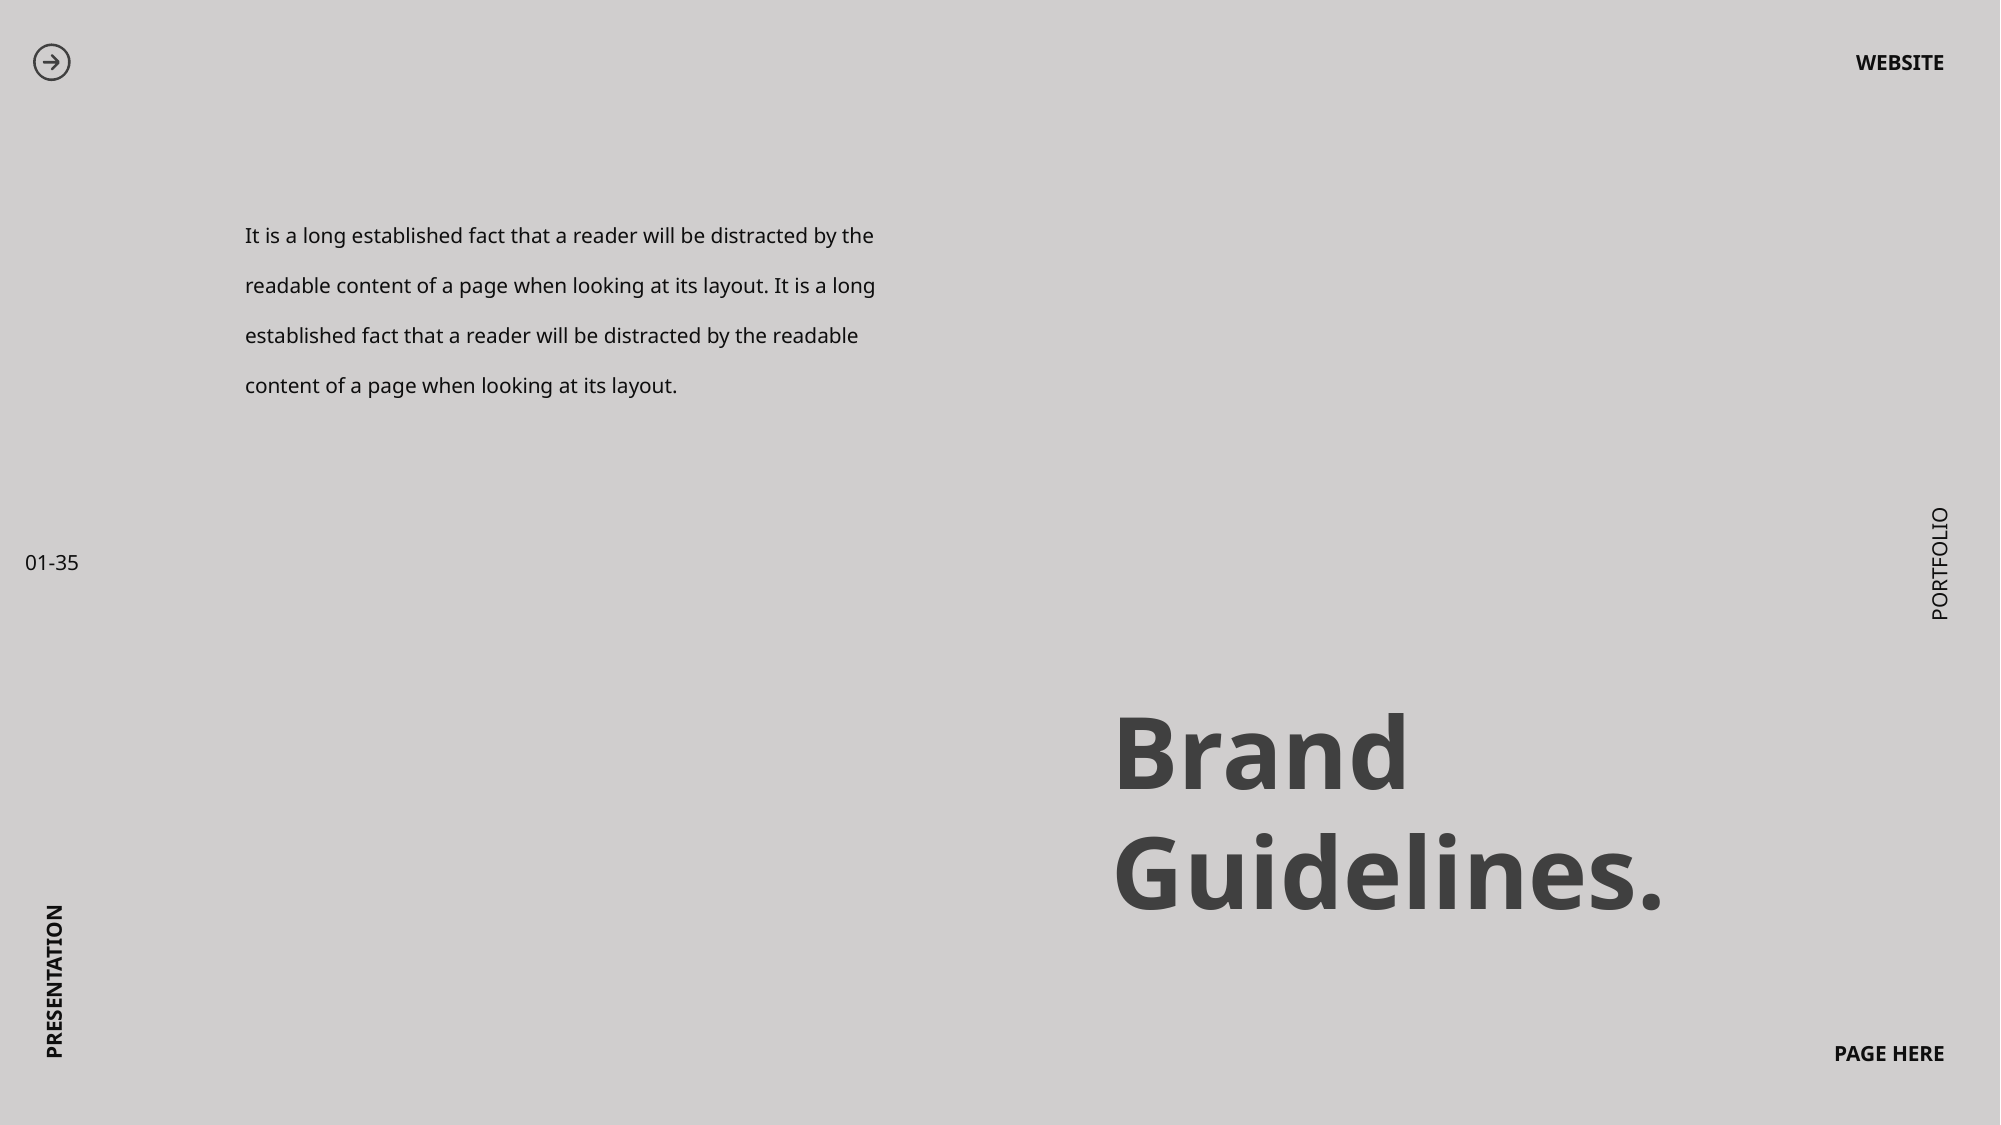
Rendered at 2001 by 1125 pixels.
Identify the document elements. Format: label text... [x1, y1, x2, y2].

text_box PAGE HERE [1767, 1033, 1960, 1074]
text_box PRESENTATION [33, 882, 74, 1074]
text_box [33, 43, 71, 82]
text_box Brand Guidelines. [1096, 681, 1768, 819]
text_box 01-35 [4, 542, 100, 582]
text_box WEBSITE [1767, 42, 1960, 82]
text_box PORTFOLIO [1918, 468, 1959, 661]
text_box It is a long established fact that a reader will be distracted by the readable content of a page when looking at its layout. It is a long established fact that a reader will be distracted by the readable content of a page when looking at its layout. [230, 190, 930, 406]
